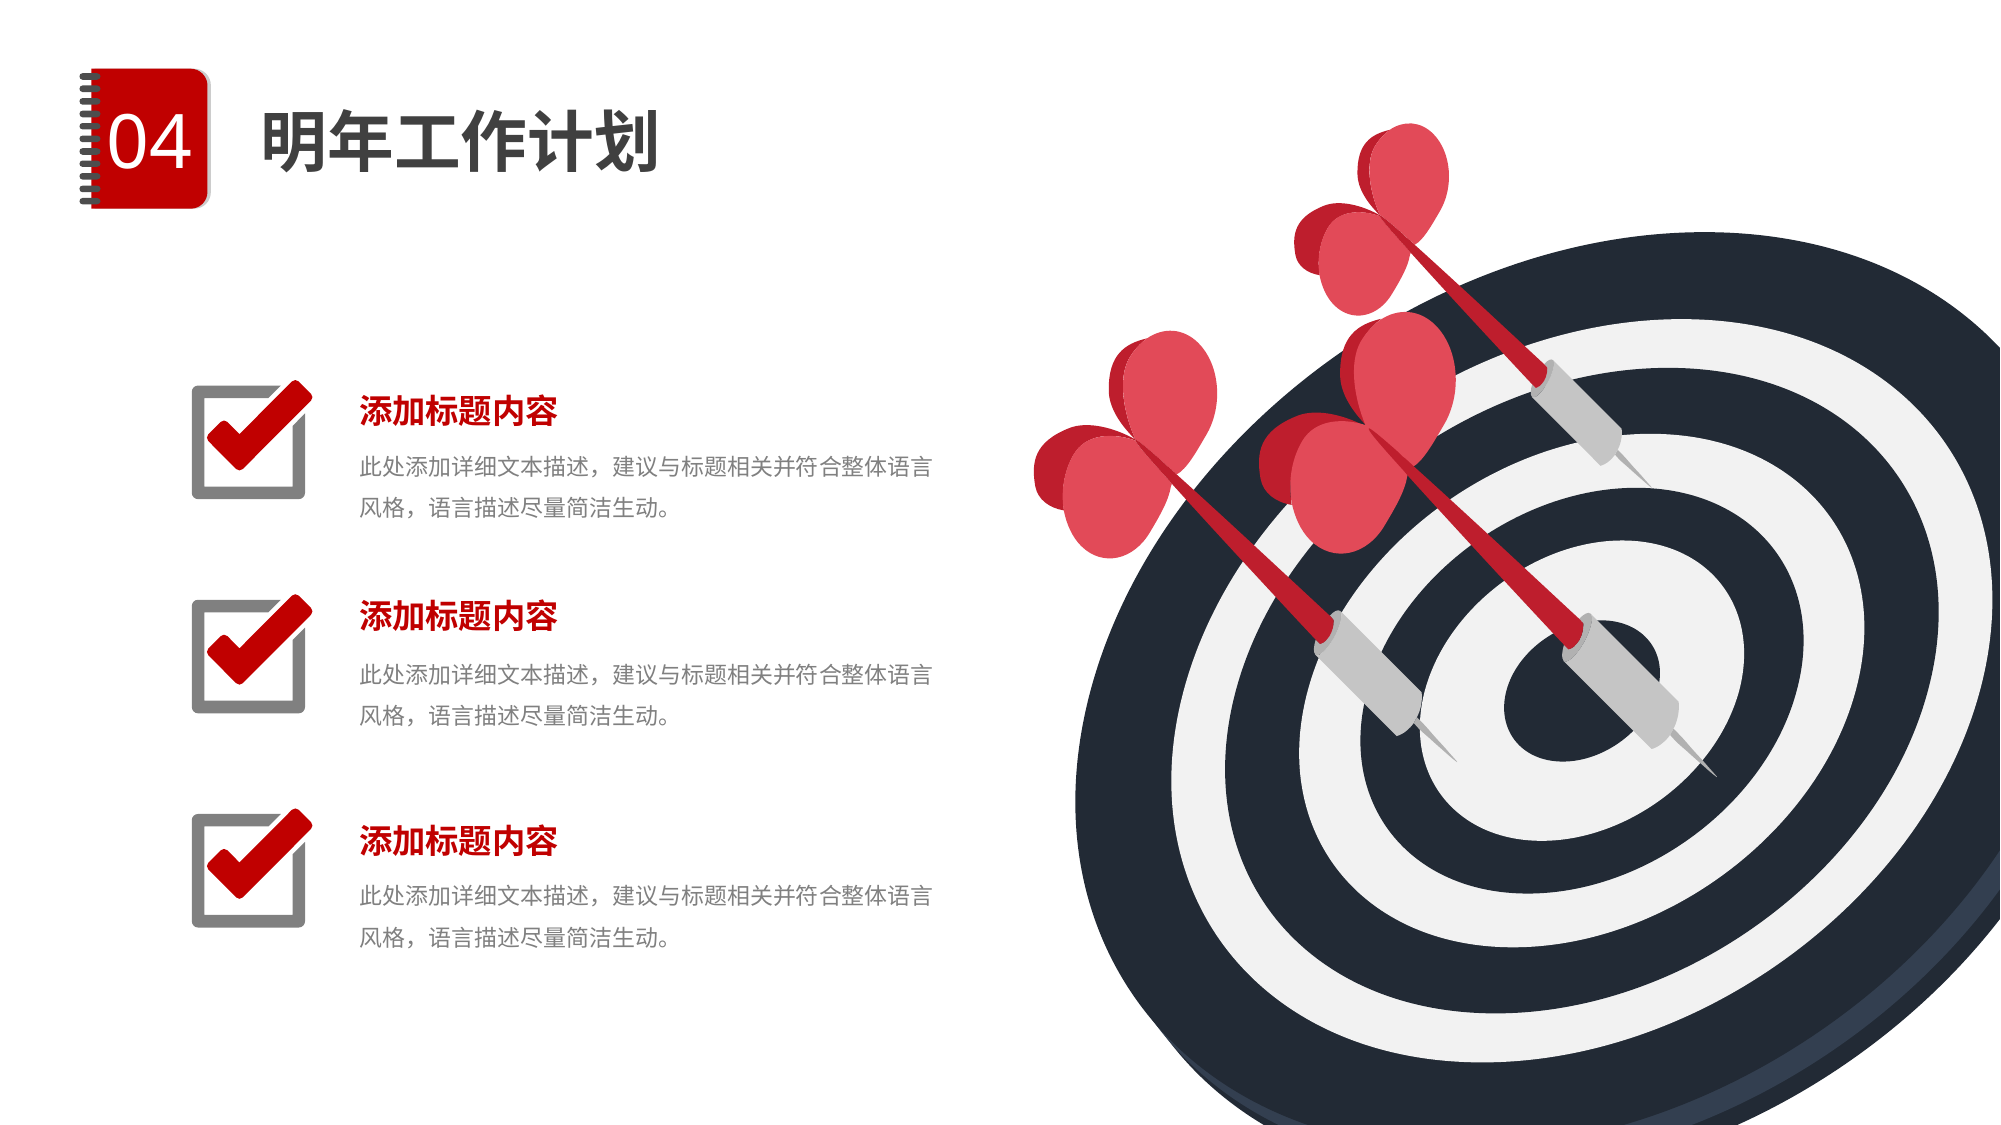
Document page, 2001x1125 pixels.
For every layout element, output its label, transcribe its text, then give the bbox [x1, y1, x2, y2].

text_box 添加标题内容 [351, 567, 1028, 643]
text_box 此处添加详细文本描述，建议与标题相关并符合整体语言风格，语言描述尽量简洁生动。 [351, 639, 955, 737]
text_box 此处添加详细文本描述，建议与标题相关并符合整体语言风格，语言描述尽量简洁生动。 [351, 860, 955, 958]
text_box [1075, 232, 2000, 1125]
text_box 明年工作计划 [246, 92, 677, 188]
text_box 此处添加详细文本描述，建议与标题相关并符合整体语言风格，语言描述尽量简洁生动。 [351, 431, 955, 529]
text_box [191, 808, 313, 928]
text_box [191, 379, 313, 499]
text_box 添加标题内容 [351, 362, 1028, 438]
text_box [79, 68, 211, 209]
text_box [191, 594, 313, 714]
text_box 添加标题内容 [351, 792, 1028, 868]
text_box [1033, 330, 1259, 763]
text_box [1259, 311, 1718, 778]
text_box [1294, 123, 1652, 311]
